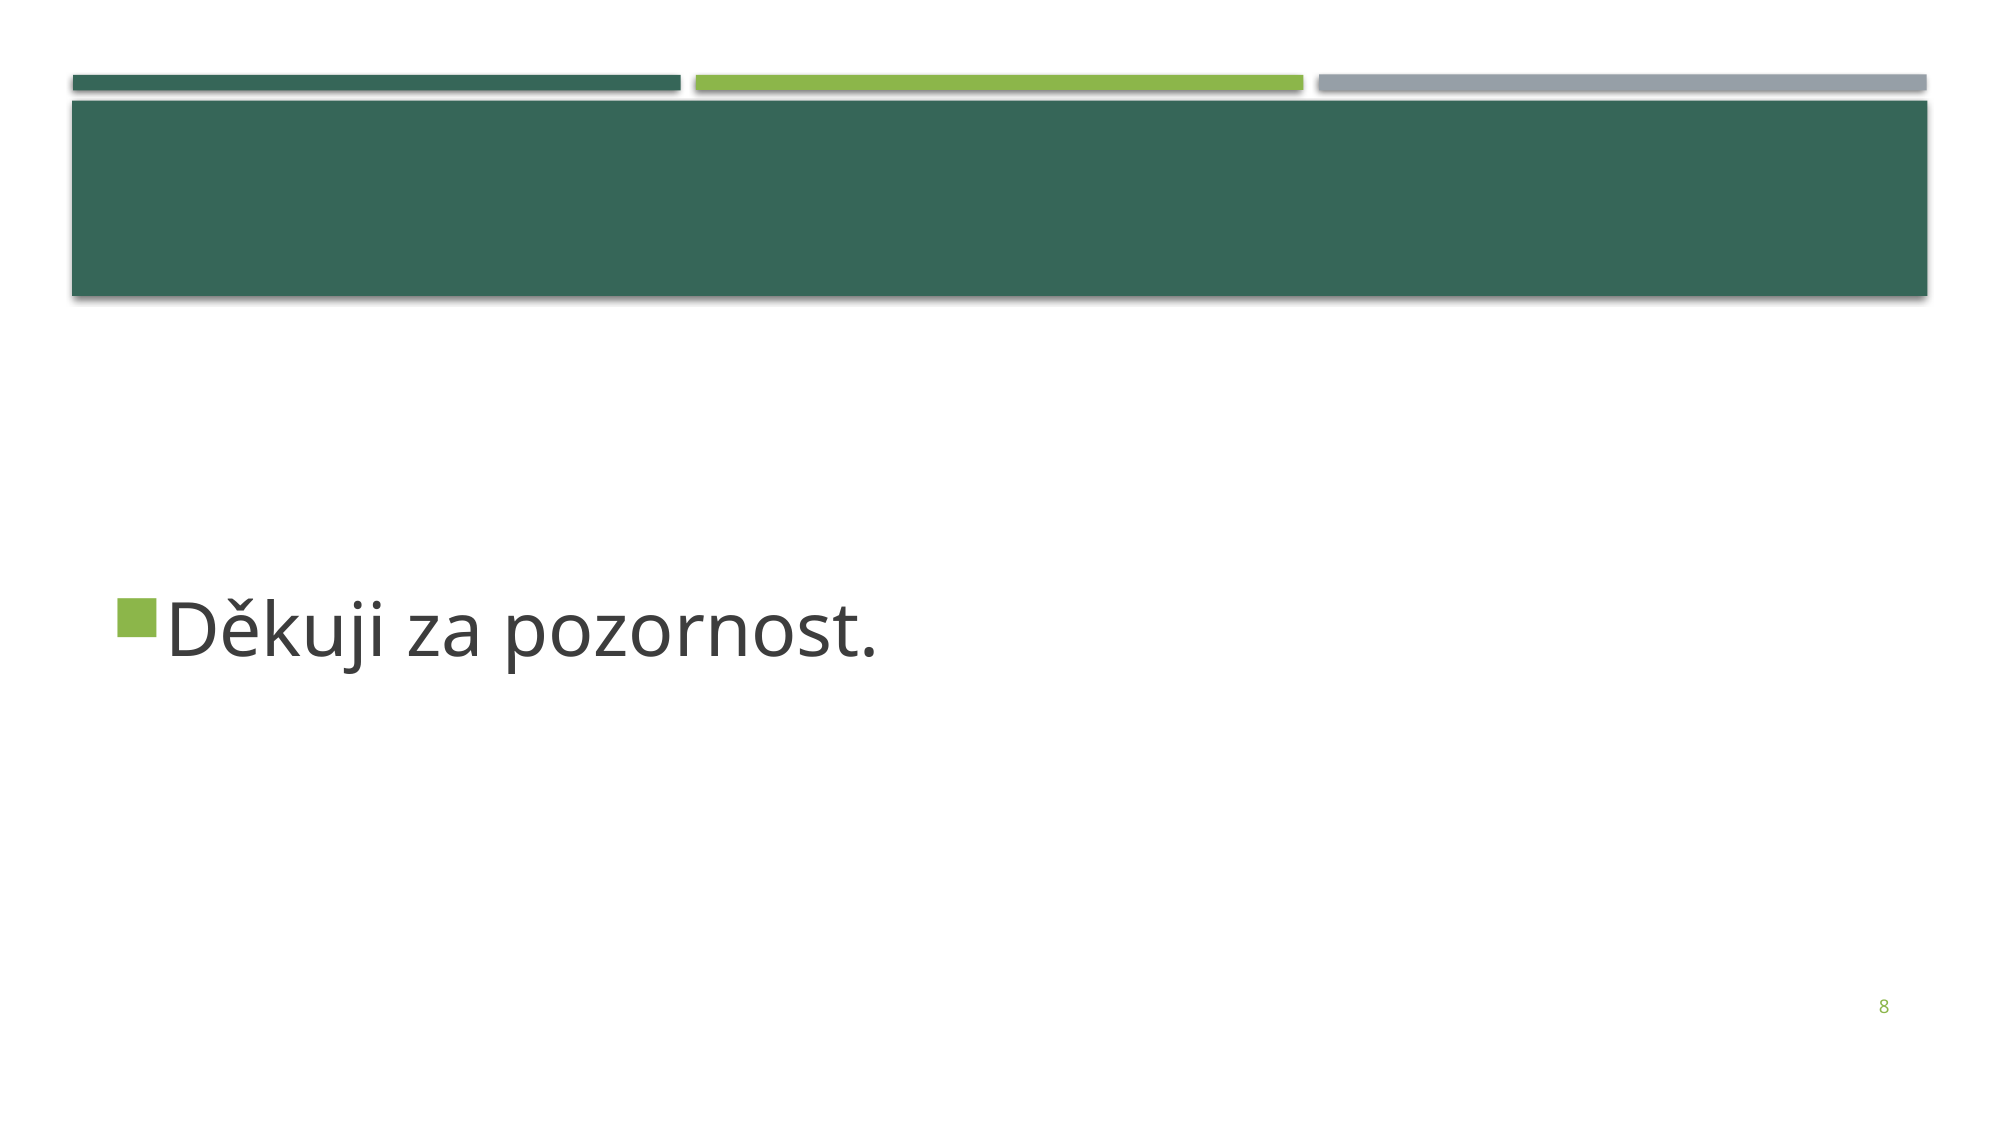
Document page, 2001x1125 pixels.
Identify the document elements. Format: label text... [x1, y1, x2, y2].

slide_number 8 [1732, 977, 1905, 1037]
list Děkuji za pozornost. [95, 357, 1905, 962]
